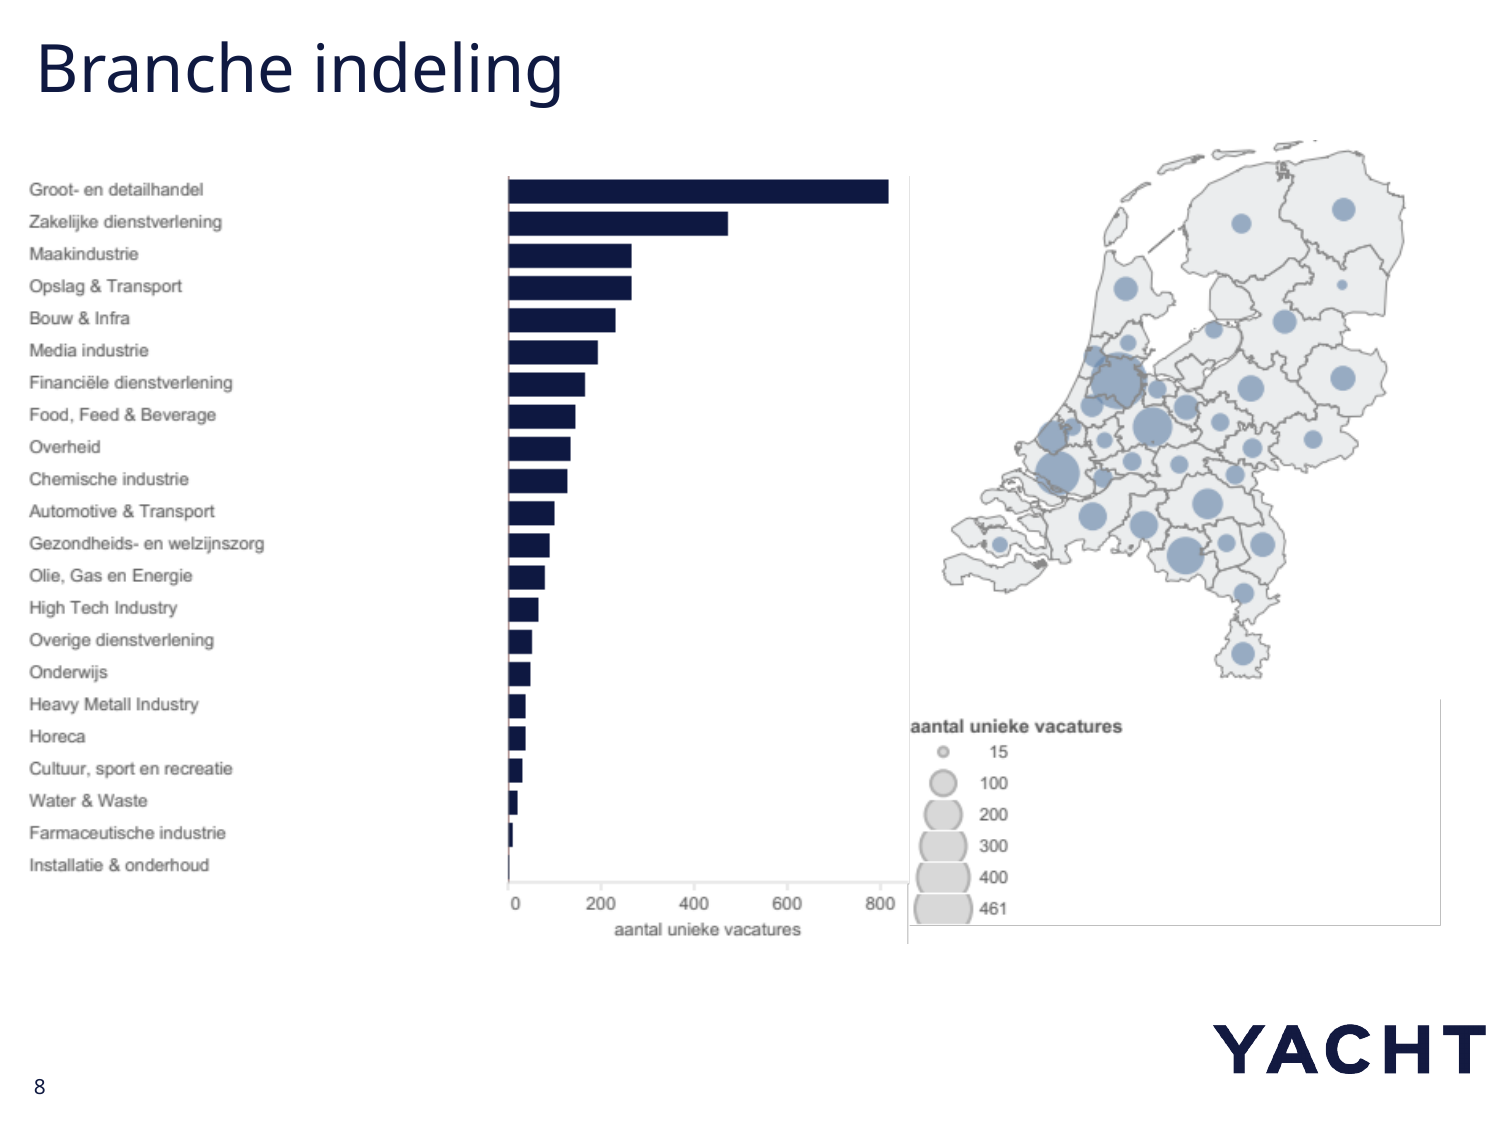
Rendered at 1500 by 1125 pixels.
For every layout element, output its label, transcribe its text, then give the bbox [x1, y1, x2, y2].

picture [20, 140, 1442, 944]
picture [1210, 1019, 1488, 1078]
slide_number 8 [18, 1065, 137, 1114]
title Branche indeling [20, 10, 1483, 141]
